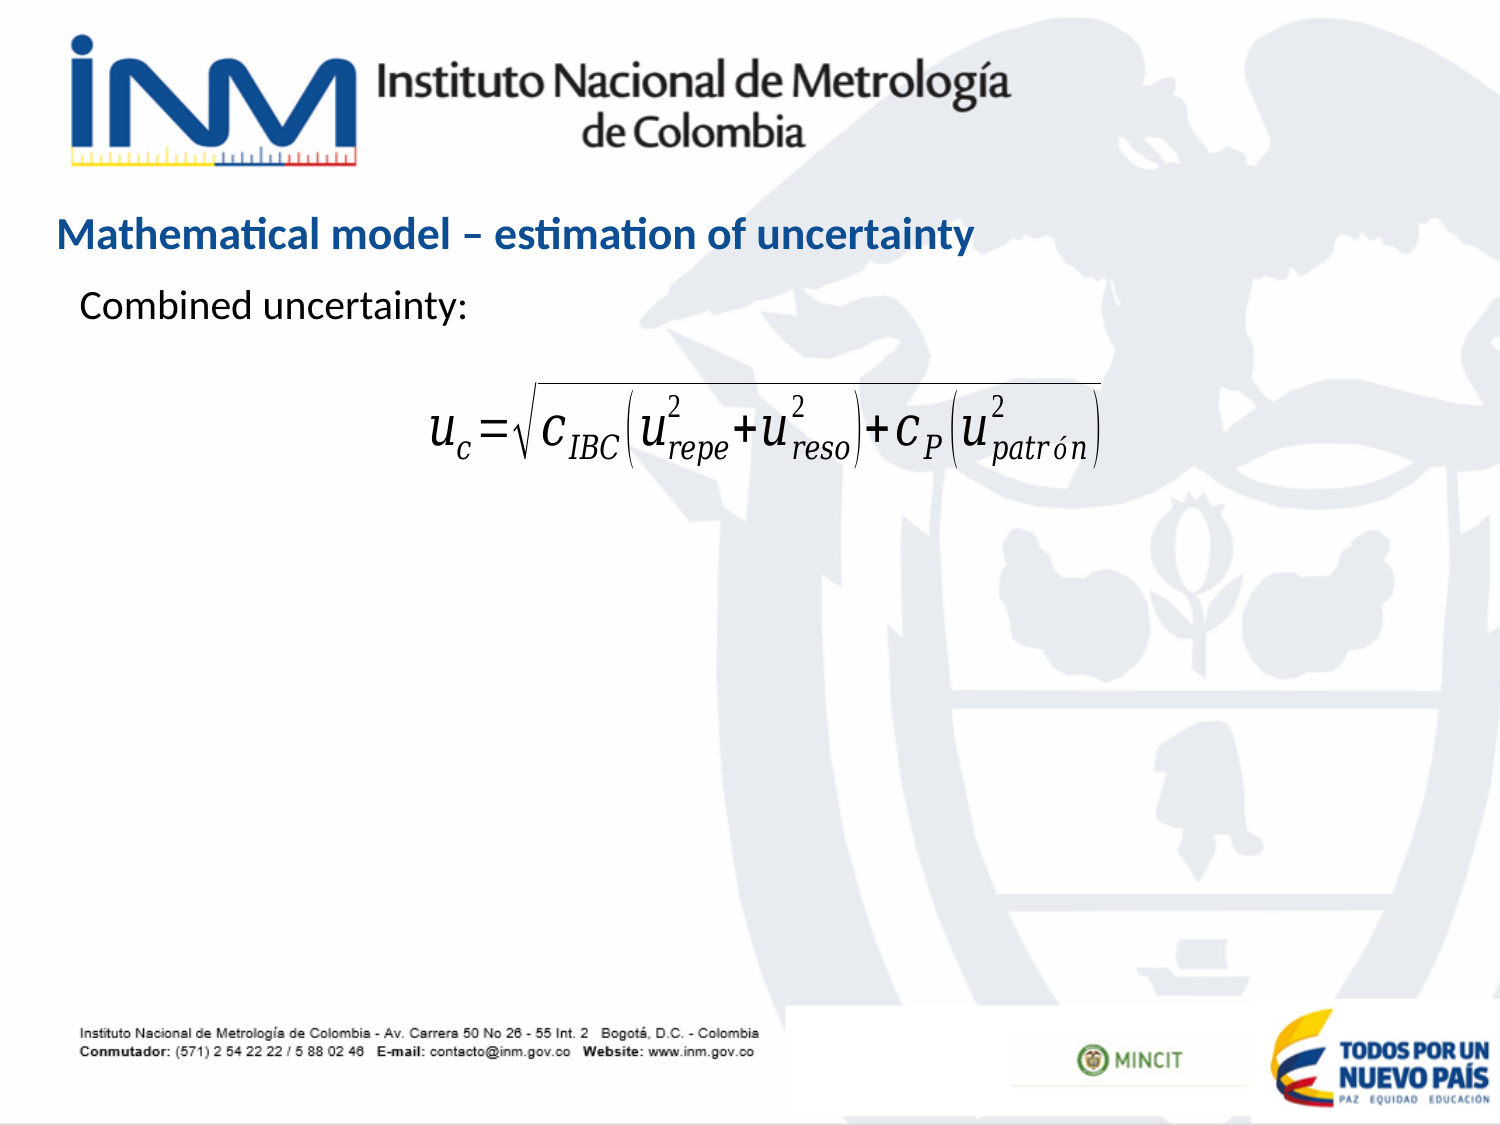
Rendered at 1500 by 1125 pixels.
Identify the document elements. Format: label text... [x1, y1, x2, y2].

text_box Mathematical model – estimation of uncertainty [41, 196, 1459, 266]
picture [0, 0, 1500, 1125]
text_box Combined uncertainty: [64, 270, 1424, 335]
